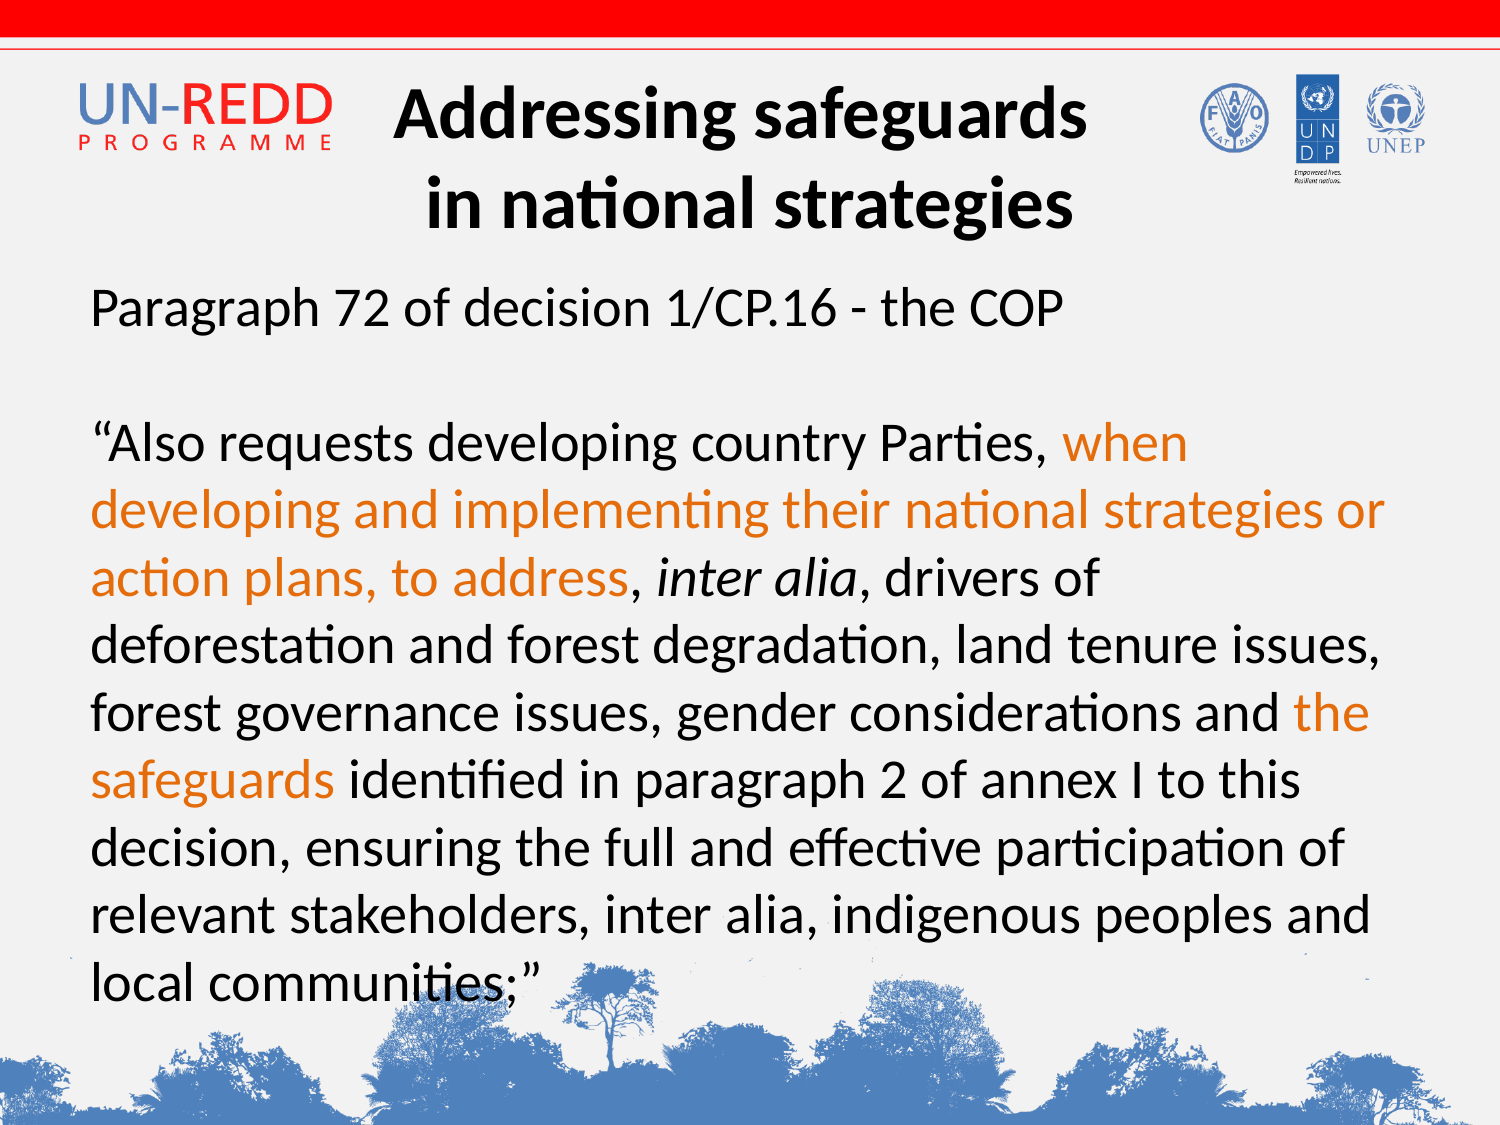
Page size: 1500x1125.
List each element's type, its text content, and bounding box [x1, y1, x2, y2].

picture [0, 821, 1500, 1125]
list Paragraph 72 of decision 1/CP.16 - the COP “Also requests developing country Parties, when developing and implementing their national strategies or action plans, to address, inter alia, drivers of deforestation and forest degradation, land tenure issues, forest governance issues, gender considerations and the safeguards identified in paragraph 2 of annex I to this decision, ensuring the full and effective participation of relevant stakeholders, inter alia, indigenous peoples and local communities;” [75, 262, 1425, 1005]
picture [74, 74, 345, 155]
title Addressing safeguards in national strategies [75, 75, 1425, 233]
